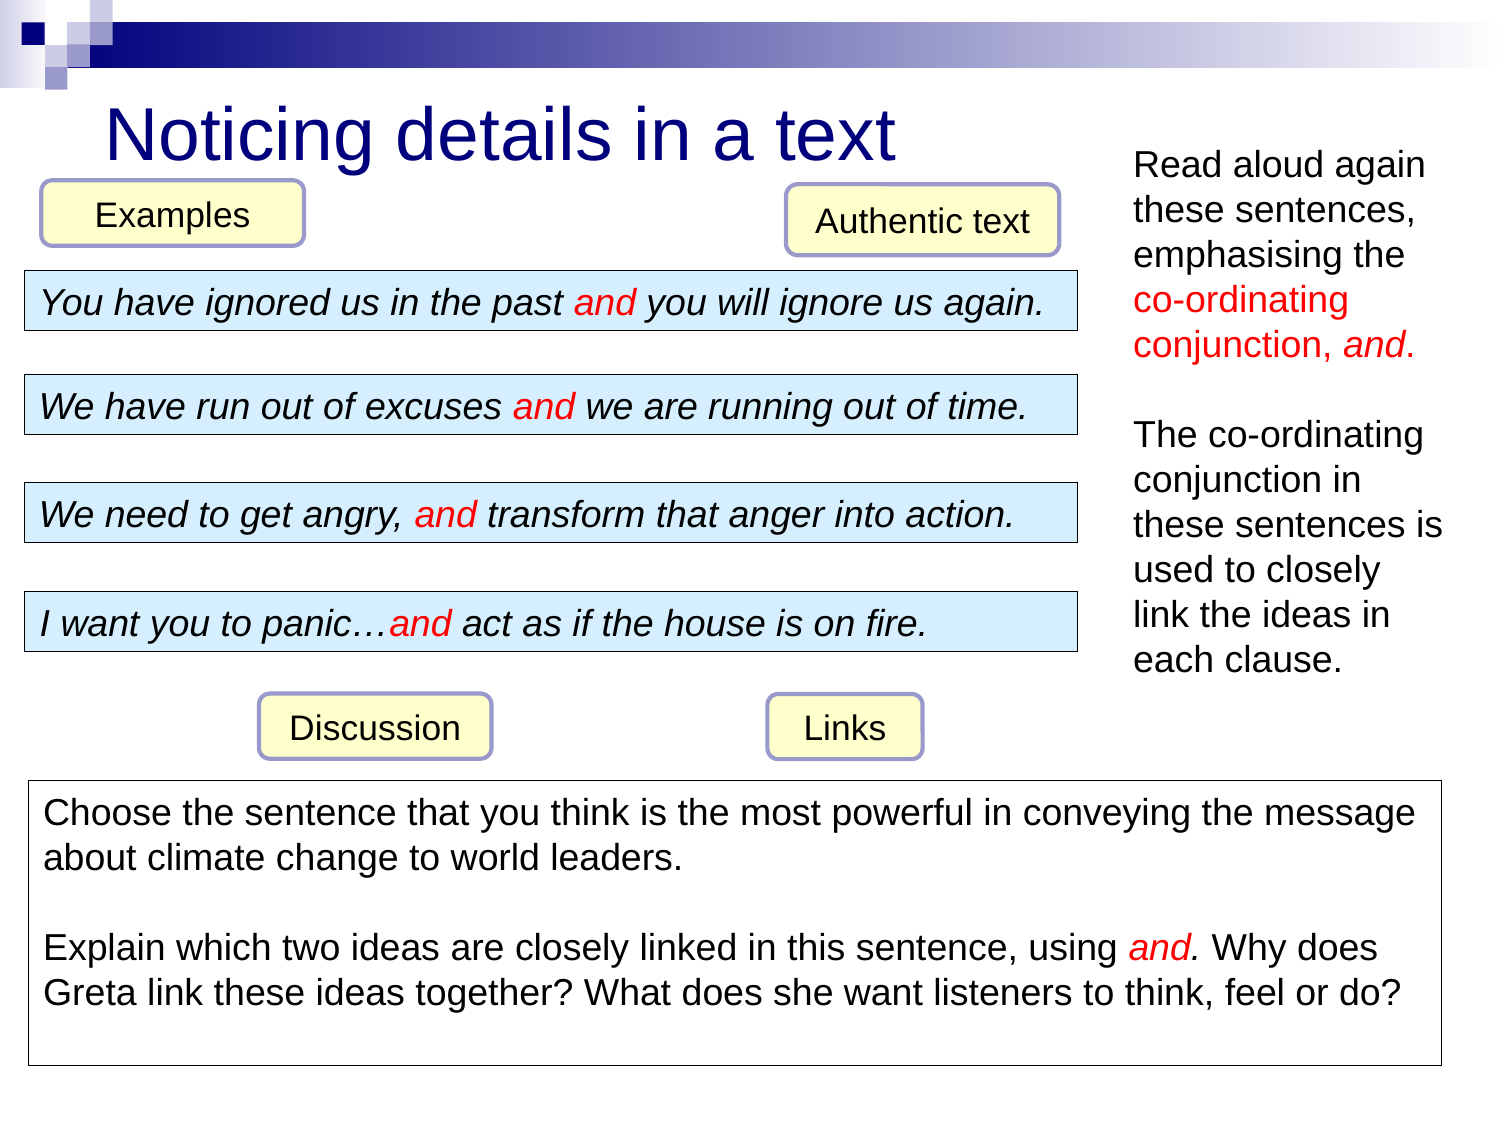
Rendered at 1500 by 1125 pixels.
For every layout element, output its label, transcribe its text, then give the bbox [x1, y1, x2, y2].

text_box Noticing details in a text [89, 78, 912, 183]
text_box Read aloud again these sentences, emphasising the co-ordinating conjunction, and. The co-ordinating conjunction in these sentences is used to closely link the ideas in each clause. [1118, 133, 1459, 688]
text_box We need to get angry, and transform that anger into action. [24, 482, 1078, 543]
text_box Authentic text [783, 182, 1062, 258]
text_box Links [765, 691, 925, 762]
text_box I want you to panic…and act as if the house is on fire. [24, 591, 1078, 652]
text_box You have ignored us in the past and you will ignore us again. [24, 270, 1078, 331]
text_box We have run out of excuses and we are running out of time. [24, 374, 1078, 435]
text_box Examples [39, 178, 307, 248]
text_box Choose the sentence that you think is the most powerful in conveying the message about climate change to world leaders. Explain which two ideas are closely linked in this sentence, using and. Why does Greta link these ideas together? What does she want listeners to think, feel or do? [28, 780, 1442, 1066]
text_box Discussion [256, 691, 494, 761]
text_box [1210, 751, 1241, 812]
